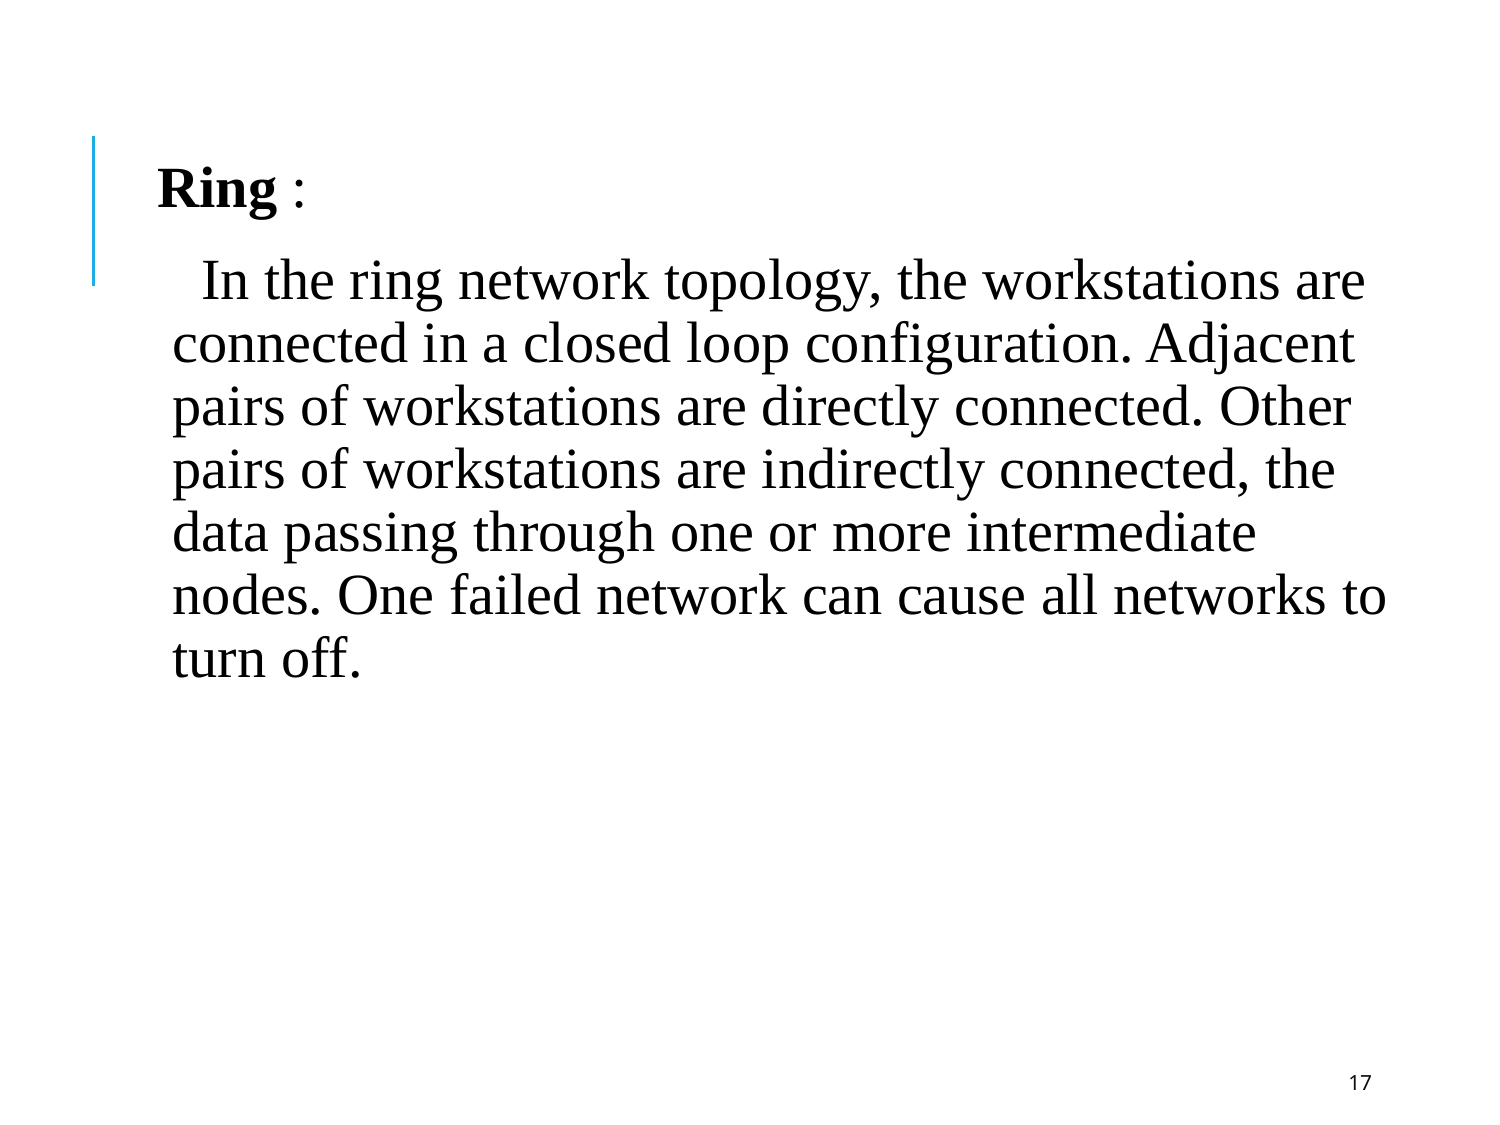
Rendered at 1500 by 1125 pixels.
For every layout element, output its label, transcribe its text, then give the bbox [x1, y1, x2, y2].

slide_number 17 [1333, 1061, 1454, 1107]
list Ring : In the ring network topology, the workstations are connected in a closed loop configuration. Adjacent pairs of workstations are directly connected. Other pairs of workstations are indirectly connected, the data passing through one or more intermediate nodes. One failed network can cause all networks to turn off. [150, 149, 1413, 988]
